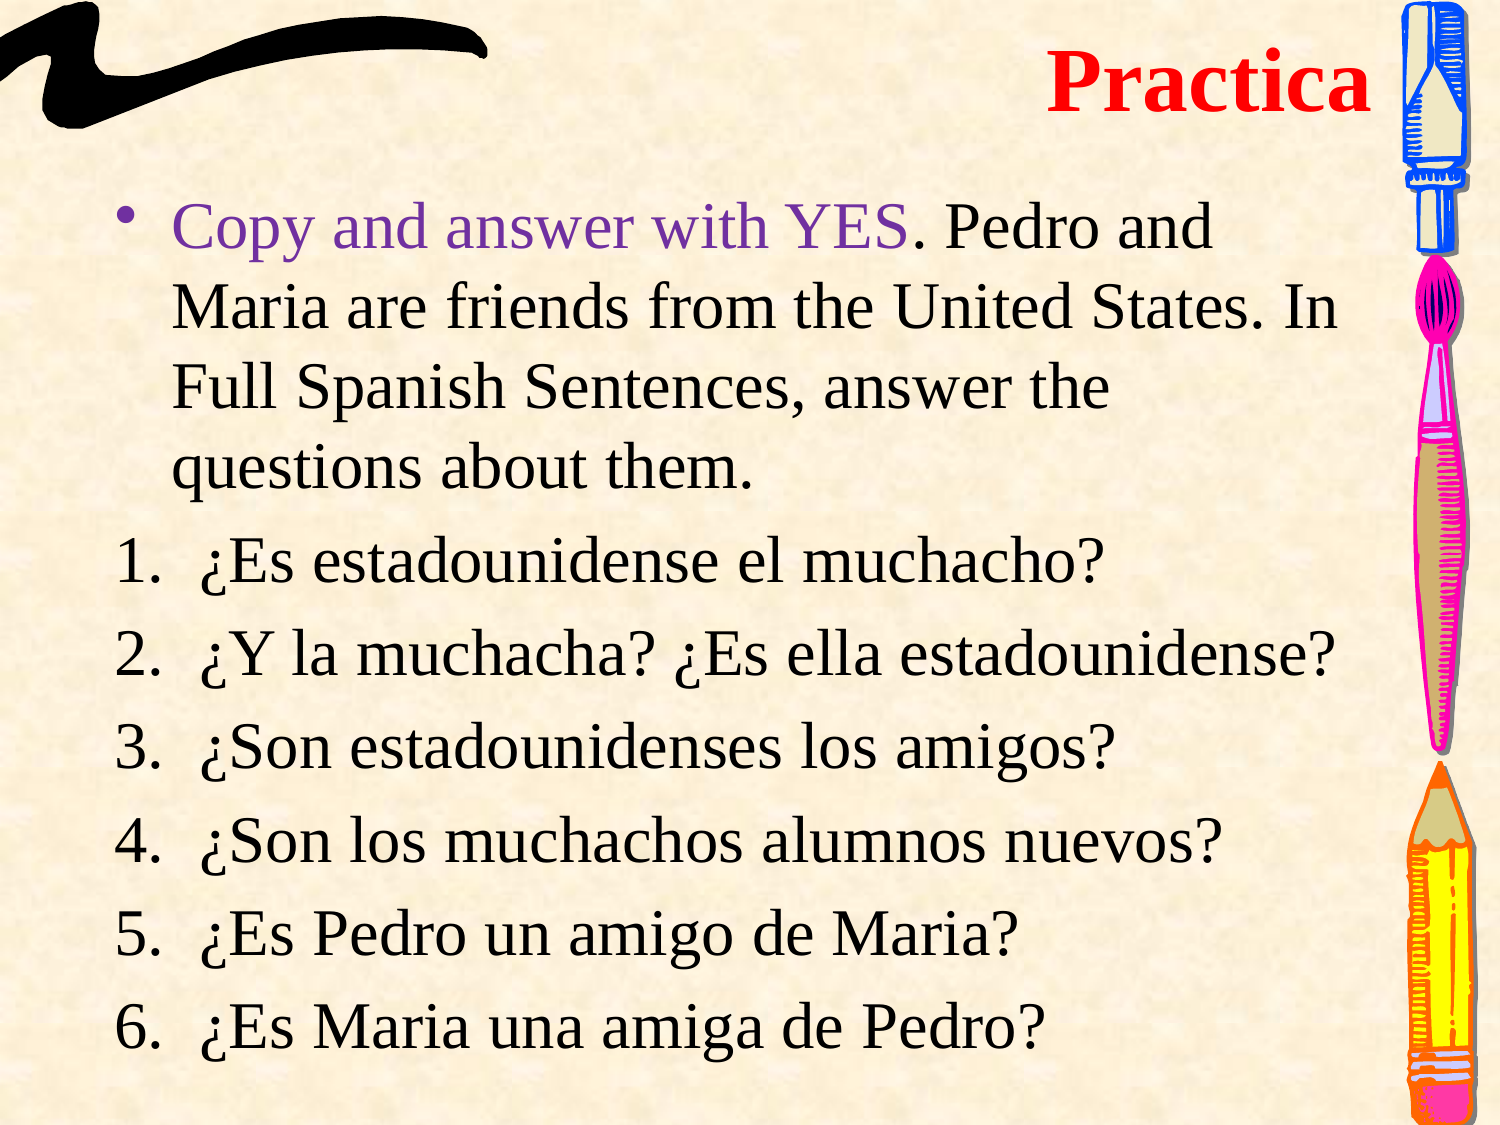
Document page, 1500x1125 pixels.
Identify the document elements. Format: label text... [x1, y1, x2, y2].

picture [0, 0, 1500, 1125]
text_box Copy and answer with YES. Pedro and Maria are friends from the United States. In Full Spanish Sentences, answer the questions about them. ¿Es estadounidense el muchacho? ¿Y la muchacha? ¿Es ella estadounidense? ¿Son estadounidenses los amigos? ¿Son los muchachos alumnos nuevos? ¿Es Pedro un amigo de Maria? ¿Es Maria una amiga de Pedro? [99, 174, 1375, 850]
text_box Practica [112, 12, 1388, 200]
